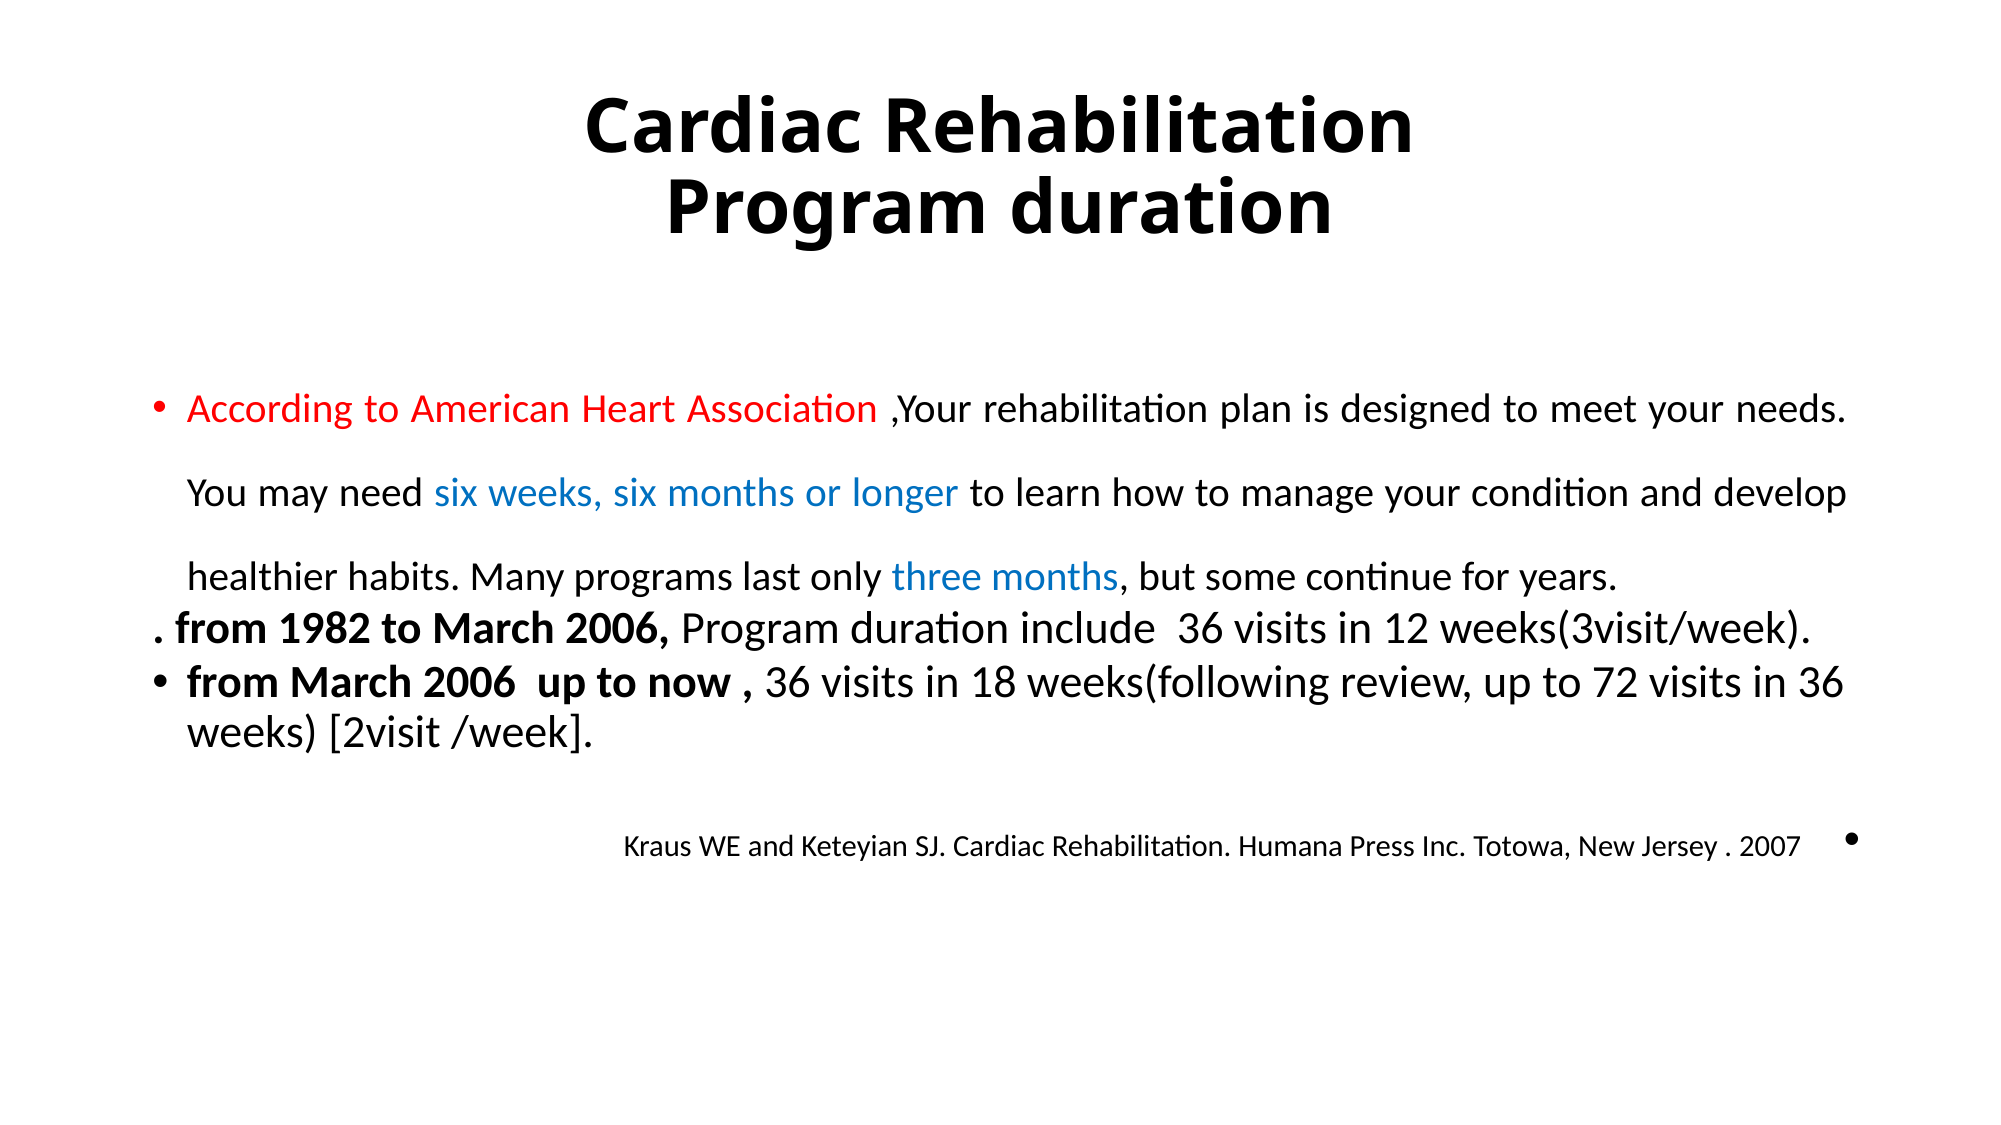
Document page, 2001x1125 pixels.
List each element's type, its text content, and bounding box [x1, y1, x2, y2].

title Cardiac Rehabilitation Program duration [137, 59, 1863, 278]
list According to American Heart Association ,Your rehabilitation plan is designed to meet your needs. You may need six weeks, six months or longer to learn how to manage your condition and develop healthier habits. Many programs last only three months, but some continue for years. . from 1982 to March 2006, Program duration include 36 visits in 12 weeks(3visit/week). from March 2006 up to now , 36 visits in 18 weeks(following review, up to 72 visits in 36 weeks) [2visit /week]. Kraus WE and Keteyian SJ. Cardiac Rehabilitation. Humana Press Inc. Totowa, New Jersey . 2007 [137, 299, 1863, 1014]
